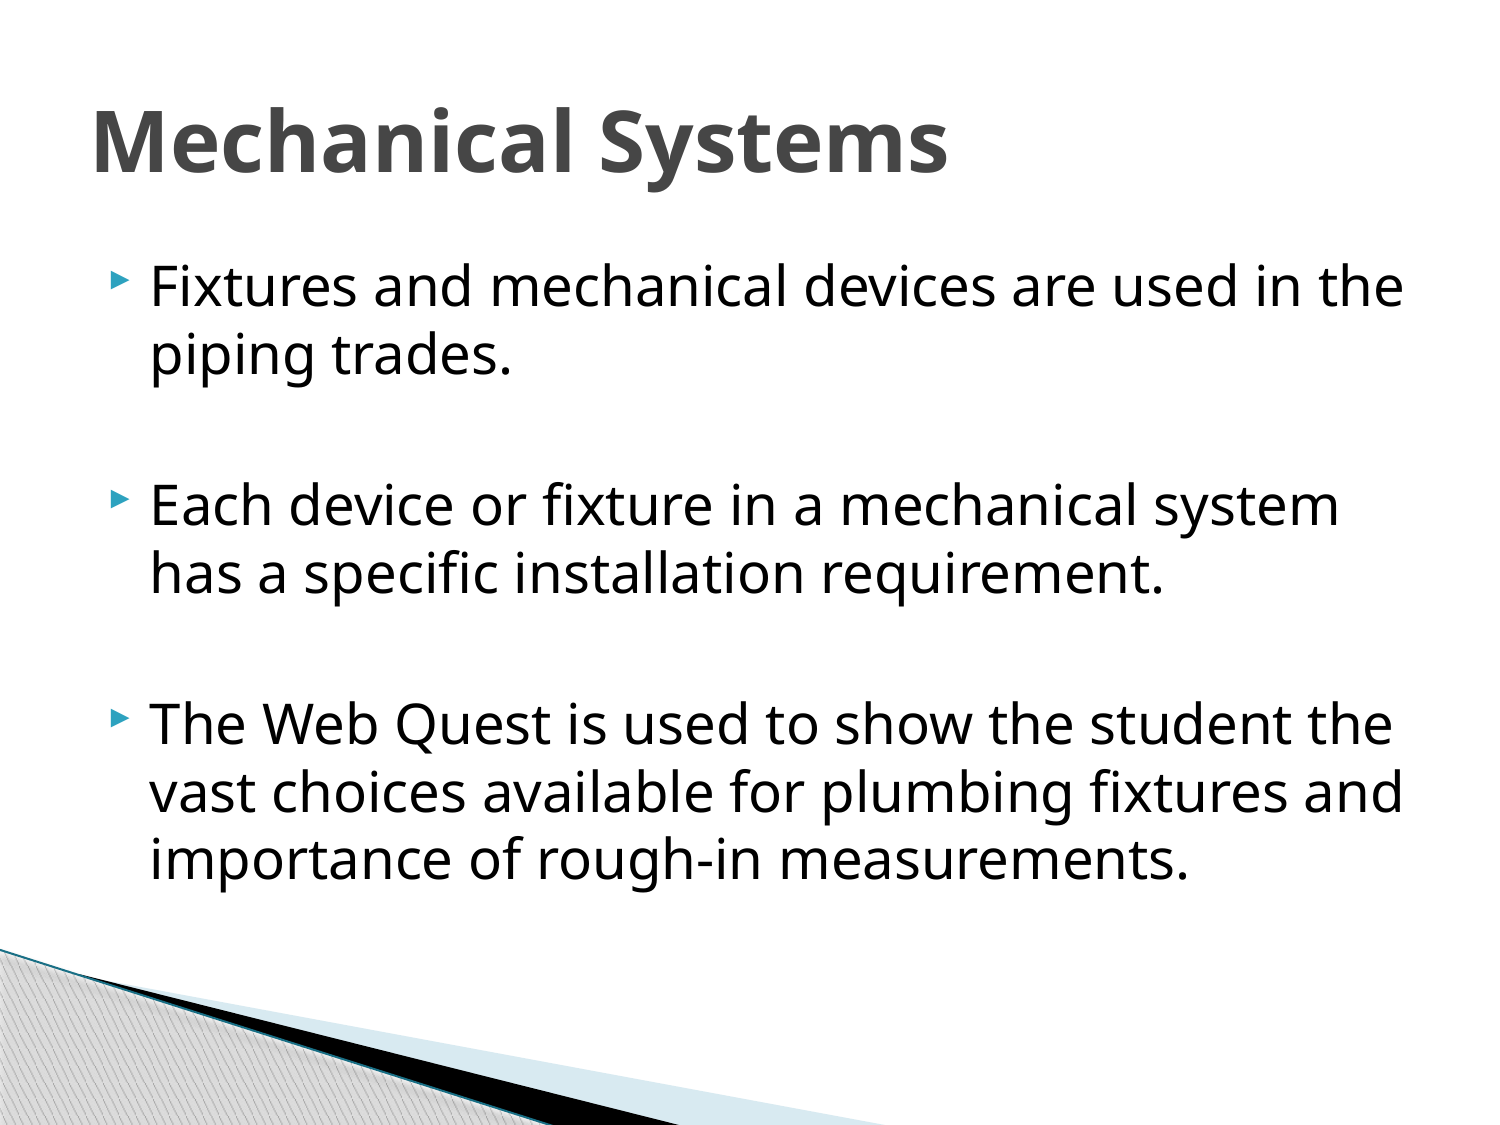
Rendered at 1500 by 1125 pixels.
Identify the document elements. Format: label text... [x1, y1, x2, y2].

list Fixtures and mechanical devices are used in the piping trades. Each device or fixture in a mechanical system has a specific installation requirement. The Web Quest is used to show the student the vast choices available for plumbing fixtures and importance of rough-in measurements. [75, 243, 1425, 986]
title Mechanical Systems [75, 45, 1425, 233]
